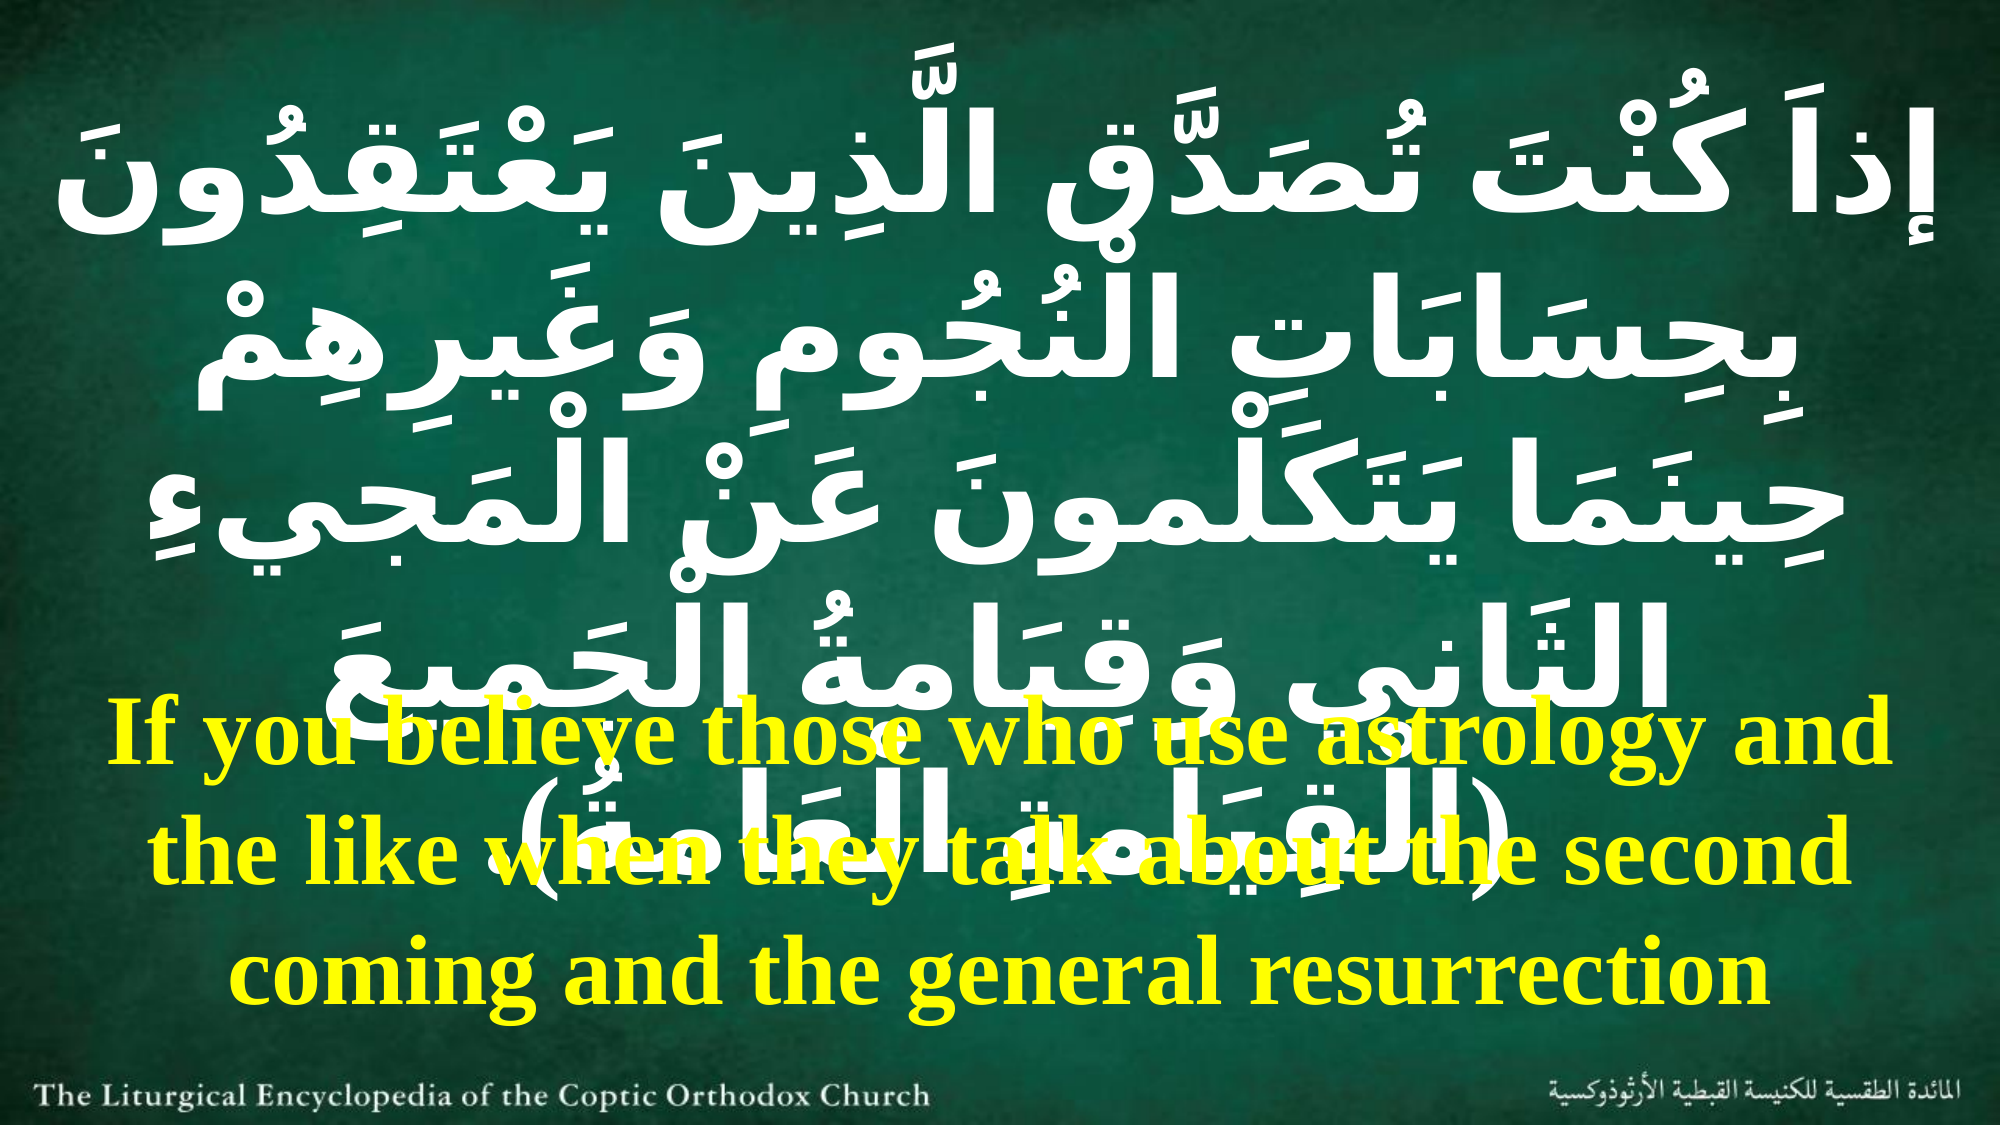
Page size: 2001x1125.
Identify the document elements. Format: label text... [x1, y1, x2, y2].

picture [0, 0, 2000, 1125]
text_box If you believe those who use astrology and the like when they talk about the second coming and the general resurrection [31, 656, 1969, 1048]
text_box إذاَ كُنْتَ تُصَدَّق الَّذِينَ يَعْتَقِدُونَ بِحِسَابَاتِ الْنُجُومِ وَغَيرِهِمْ حِينَمَا يَتَكَلْمونَ عَنْ الْمَجيءِ الثَاني وَقِيَامةُ الْجَميعَ (الْقِيَامةِ الْعَامةُ). [29, 68, 1968, 908]
